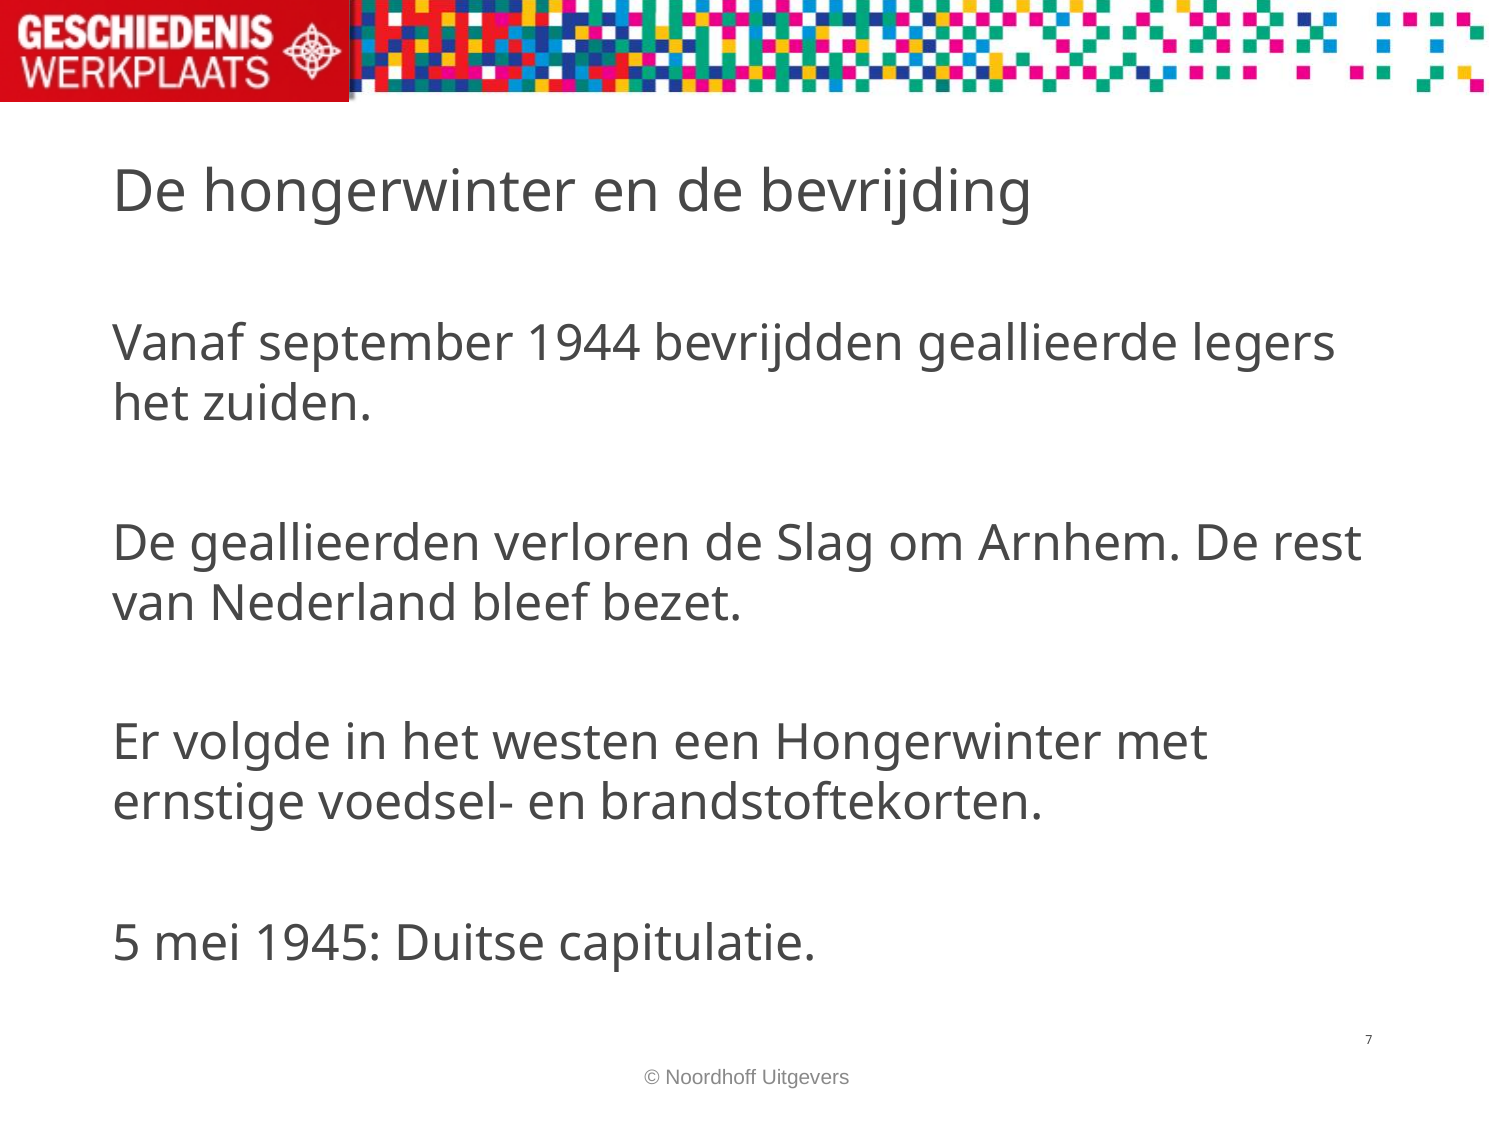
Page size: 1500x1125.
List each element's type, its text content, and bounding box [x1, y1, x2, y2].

picture [0, 0, 1500, 1125]
slide_number 7 [1325, 1025, 1388, 1063]
list Vanaf september 1944 bevrijdden geallieerde legers het zuiden. De geallieerden verloren de Slag om Arnhem. De rest van Nederland bleef bezet. Er volgde in het westen een Hongerwinter met ernstige voedsel- en brandstoftekorten. 5 mei 1945: Duitse capitulatie. [112, 302, 1409, 988]
title De hongerwinter en de bevrijding [112, 145, 1401, 256]
text_box © Noordhoff Uitgevers [512, 1045, 988, 1106]
